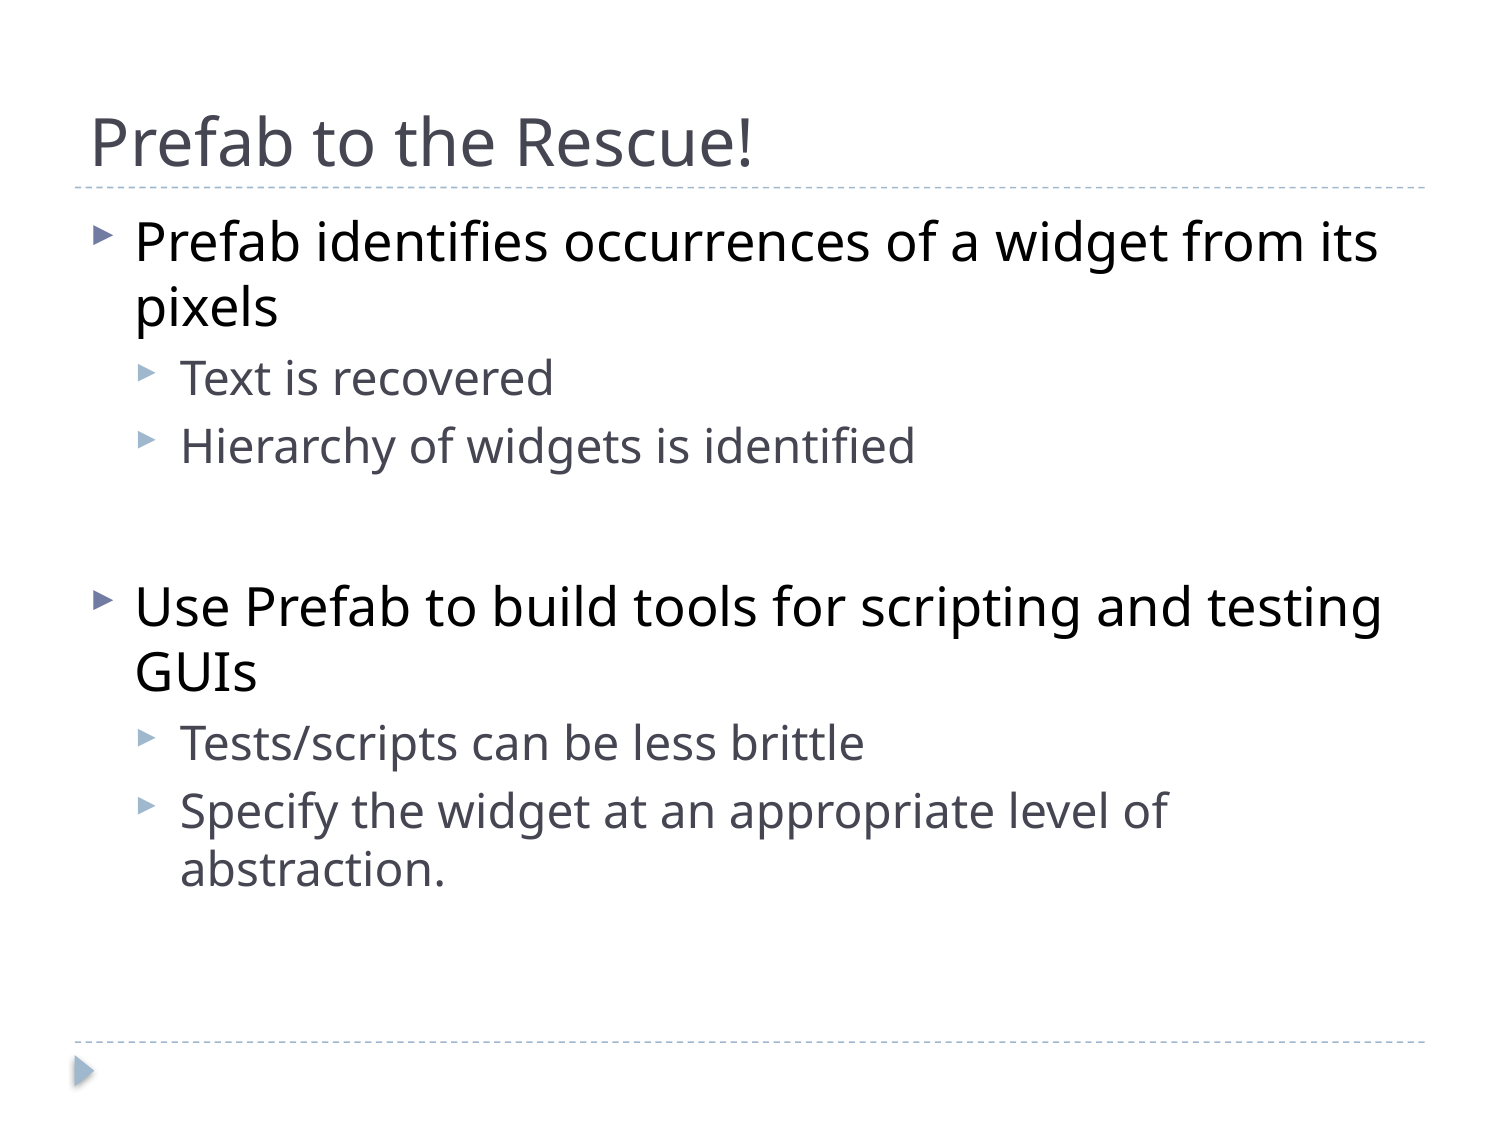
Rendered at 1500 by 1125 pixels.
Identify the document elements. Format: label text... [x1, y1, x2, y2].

title Prefab to the Rescue! [75, 24, 1425, 188]
list Prefab identifies occurrences of a widget from its pixels Text is recovered Hierarchy of widgets is identified Use Prefab to build tools for scripting and testing GUIs Tests/scripts can be less brittle Specify the widget at an appropriate level of abstraction. [75, 200, 1425, 1010]
